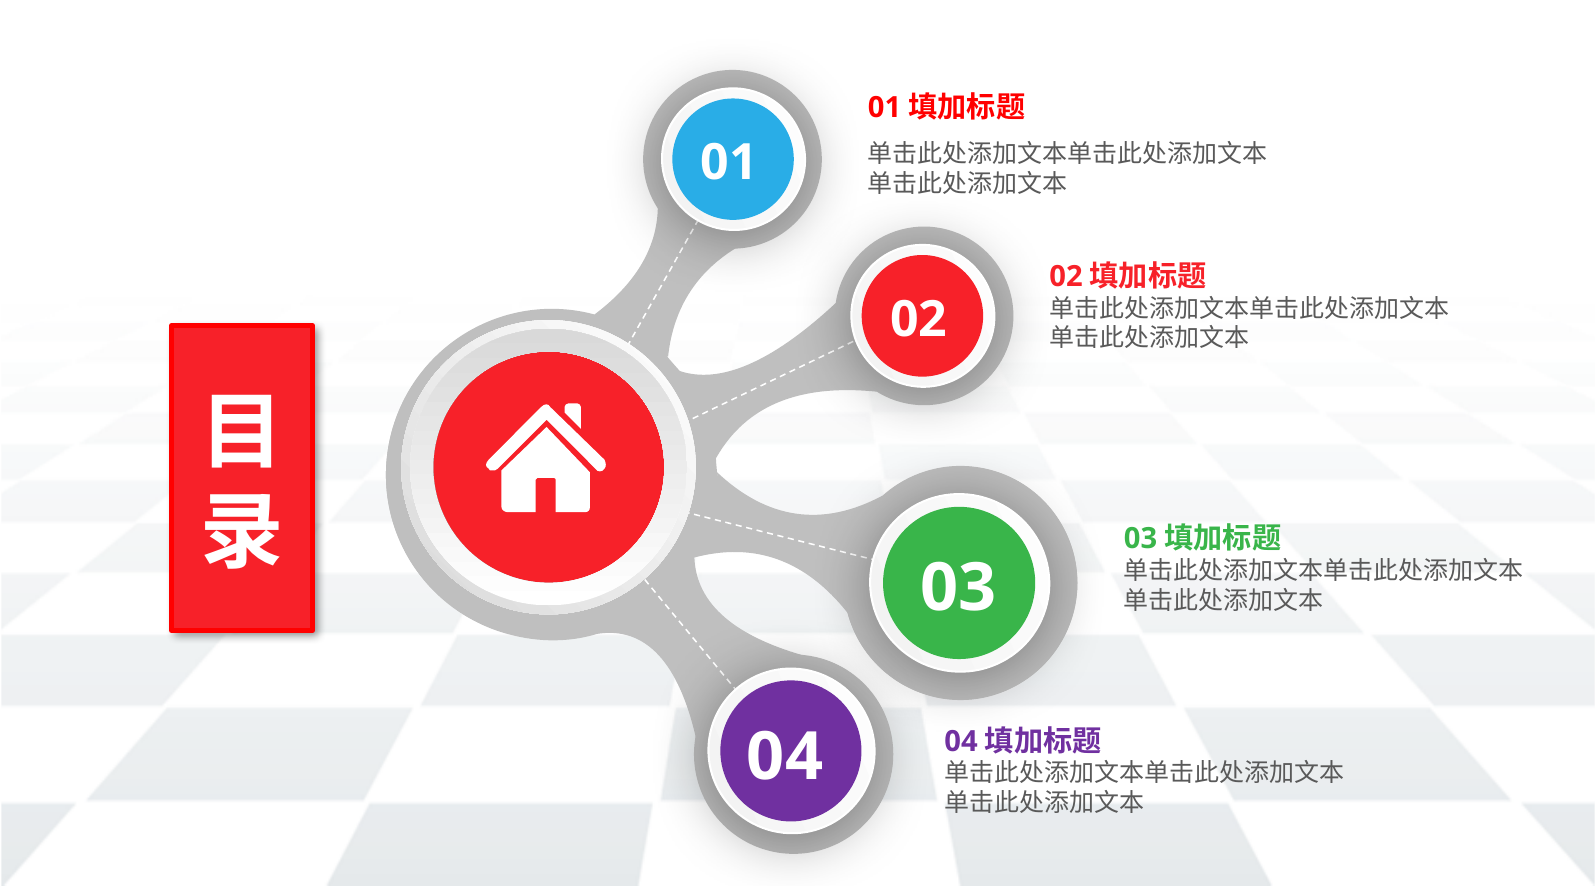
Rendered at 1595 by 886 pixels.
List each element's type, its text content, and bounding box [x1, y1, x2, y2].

text_box 02填加标题 单击此处添加文本单击此处添加文本 单击此处添加文本 [1107, 249, 1491, 360]
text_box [401, 319, 696, 615]
text_box 03填加标题 单击此处添加文本单击此处添加文本 单击此处添加文本 [1109, 512, 1566, 622]
text_box 04填加标题 单击此处添加文本单击此处添加文本 单击此处添加文本 [1107, 714, 1386, 825]
text_box 目 录 [171, 325, 313, 631]
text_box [851, 244, 995, 387]
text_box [869, 494, 1050, 672]
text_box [661, 88, 806, 231]
picture [0, 0, 1595, 886]
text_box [707, 668, 875, 834]
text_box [396, 84, 1103, 833]
text_box 01填加标题 单击此处添加文本单击此处添加文本 单击此处添加文本 [853, 80, 1310, 205]
